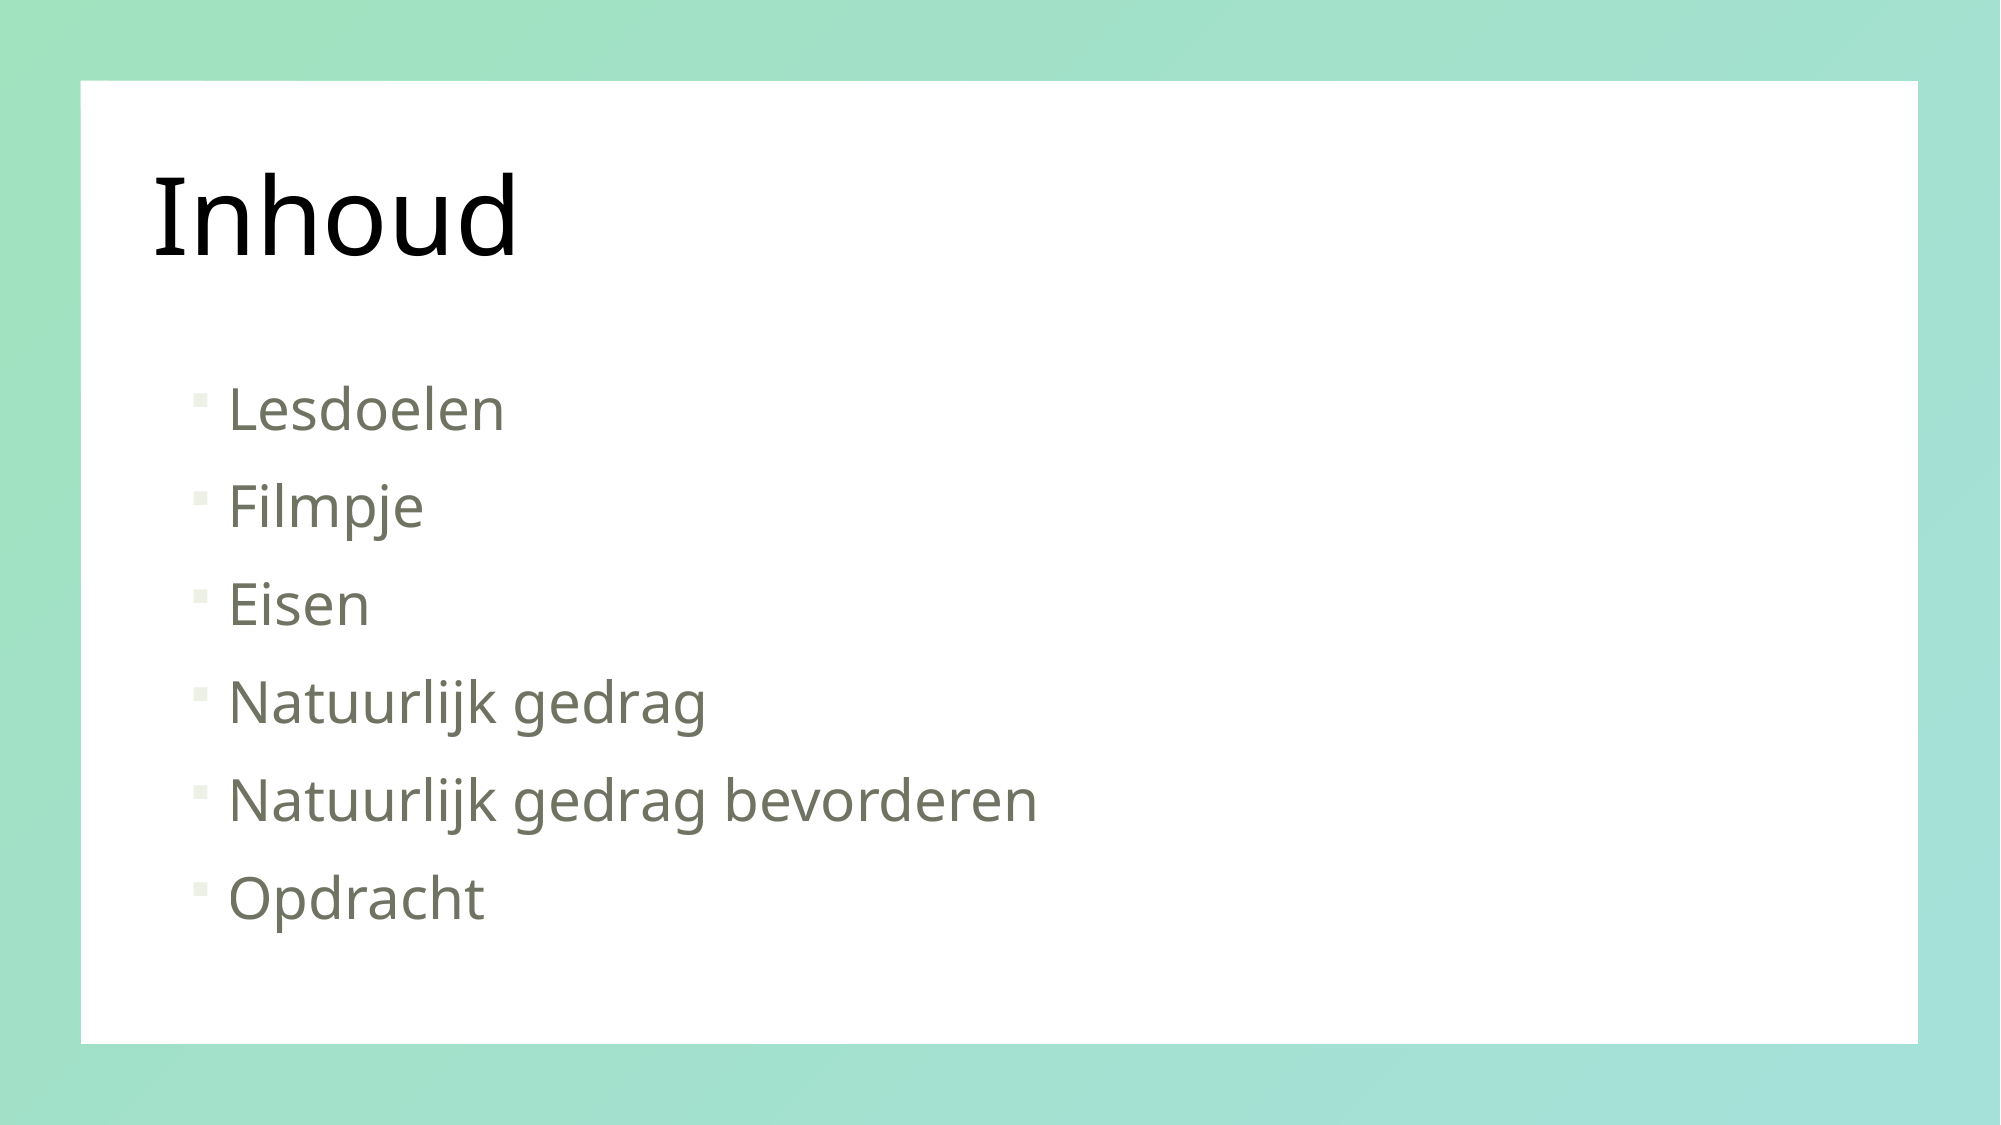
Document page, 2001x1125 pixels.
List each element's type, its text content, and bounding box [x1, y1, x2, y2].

list Lesdoelen Filmpje Eisen Natuurlijk gedrag Natuurlijk gedrag bevorderen Opdracht [137, 357, 1863, 1014]
title Inhoud [137, 111, 1863, 330]
